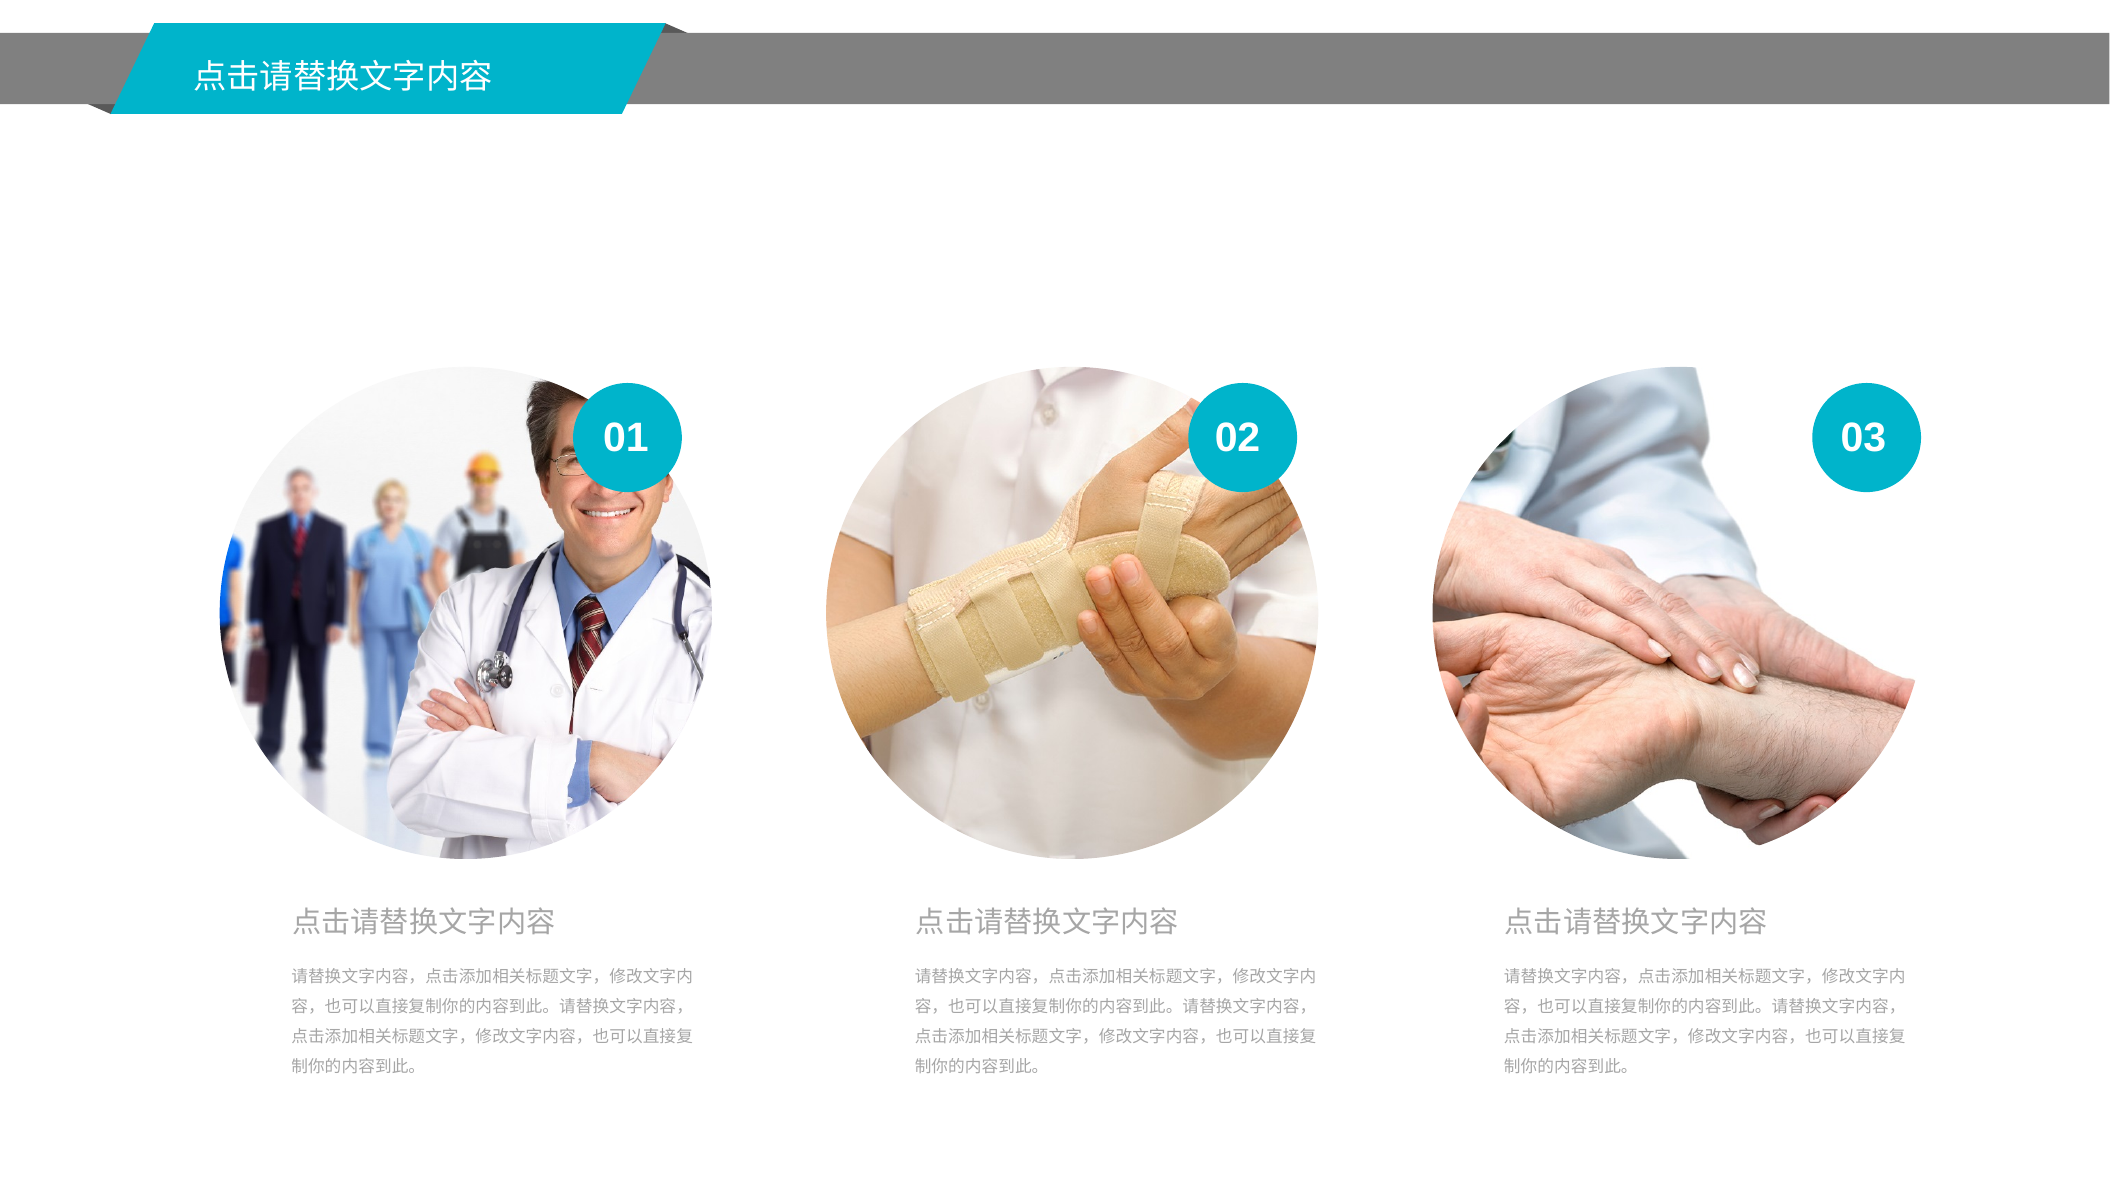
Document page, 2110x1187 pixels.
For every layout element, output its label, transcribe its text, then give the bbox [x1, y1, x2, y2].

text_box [1812, 382, 1922, 493]
text_box 点击请替换文字内容 [899, 895, 1196, 947]
text_box [825, 365, 1320, 861]
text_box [0, 23, 2110, 115]
text_box [1431, 365, 1926, 861]
text_box 请替换文字内容，点击添加相关标题文字，修改文字内容，也可以直接复制你的内容到此。请替换文字内容，点击添加相关标题文字，修改文字内容，也可以直接复制你的内容到此。 [275, 948, 720, 1085]
text_box 请替换文字内容，点击添加相关标题文字，修改文字内容，也可以直接复制你的内容到此。请替换文字内容，点击添加相关标题文字，修改文字内容，也可以直接复制你的内容到此。 [1487, 948, 1933, 1085]
text_box [218, 365, 713, 861]
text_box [1188, 382, 1298, 493]
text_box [573, 382, 682, 493]
text_box 请替换文字内容，点击添加相关标题文字，修改文字内容，也可以直接复制你的内容到此。请替换文字内容，点击添加相关标题文字，修改文字内容，也可以直接复制你的内容到此。 [898, 948, 1344, 1085]
text_box 点击请替换文字内容 [1488, 895, 1785, 947]
text_box 点击请替换文字内容 [276, 895, 573, 947]
